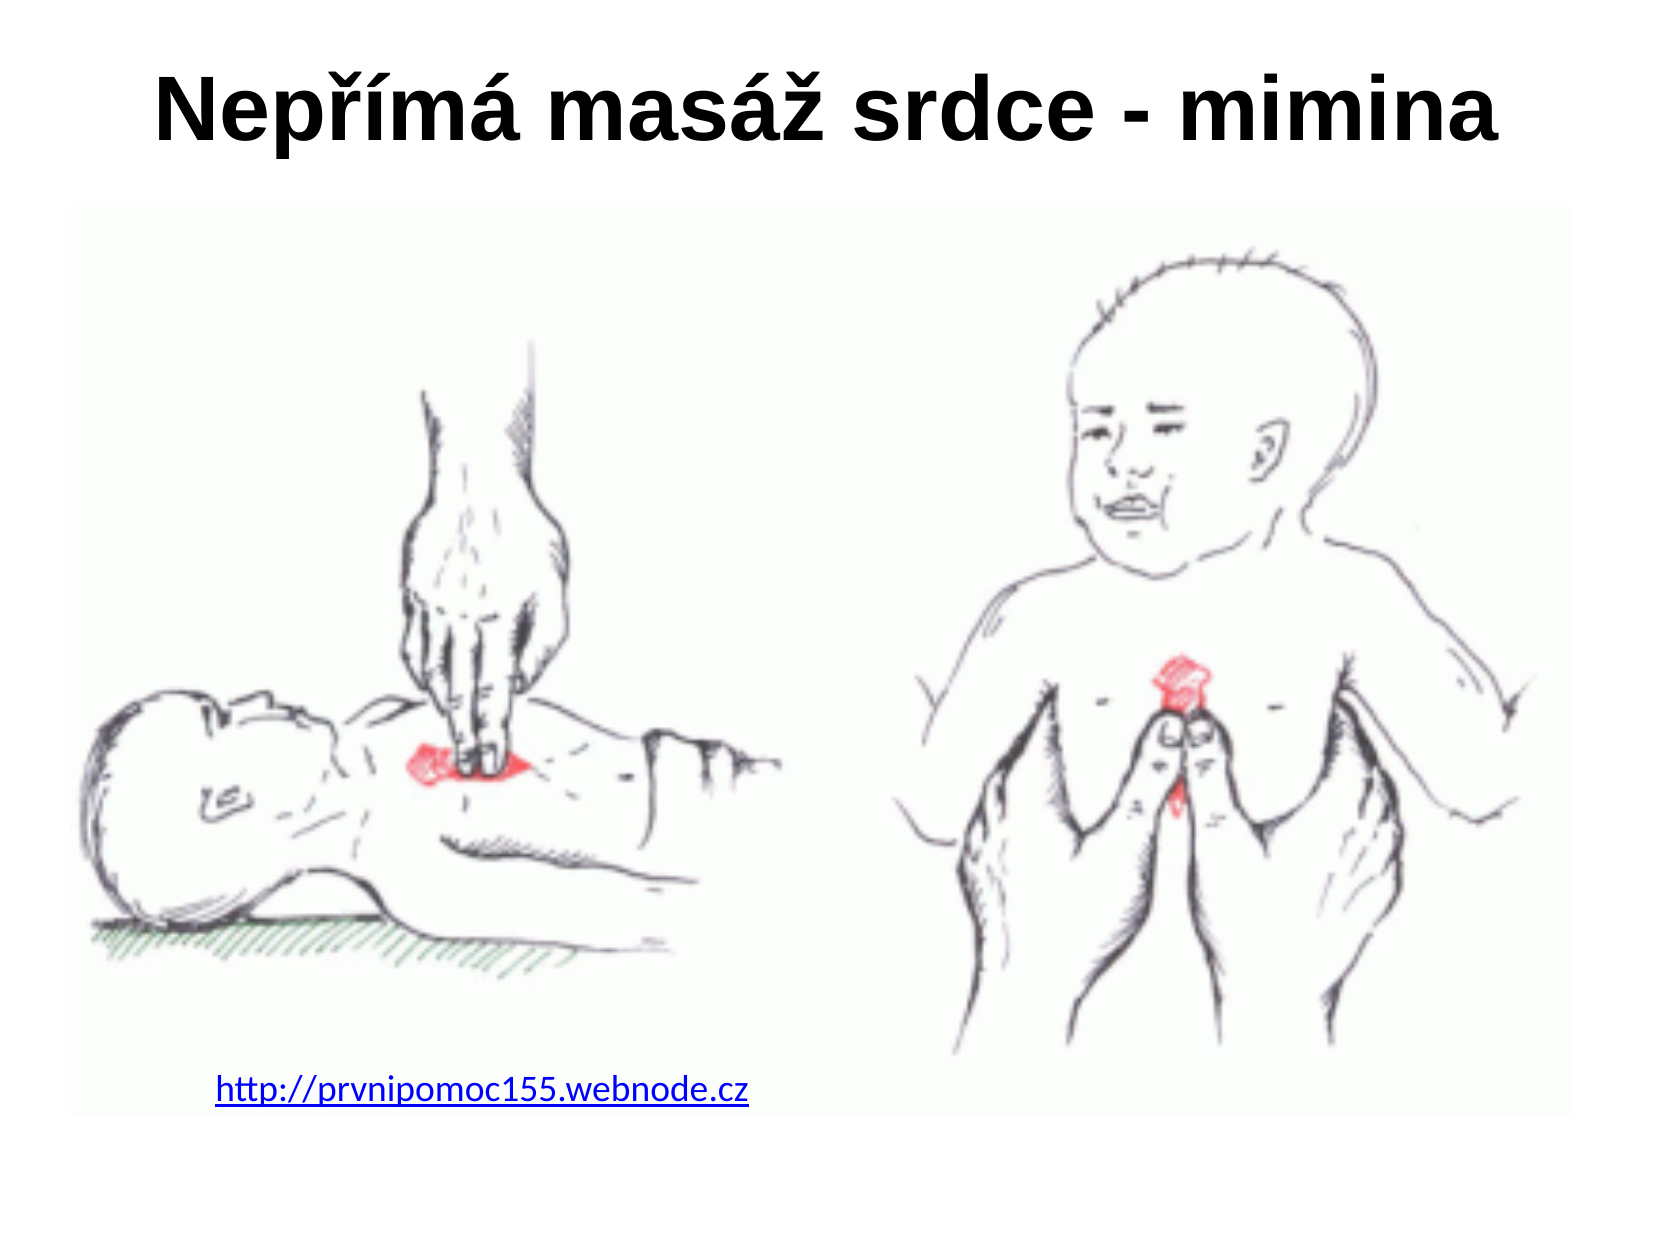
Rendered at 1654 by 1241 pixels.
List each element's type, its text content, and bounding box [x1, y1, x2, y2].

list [70, 206, 1572, 1117]
title Nepřímá masáž srdce - mimina [82, 0, 1572, 205]
